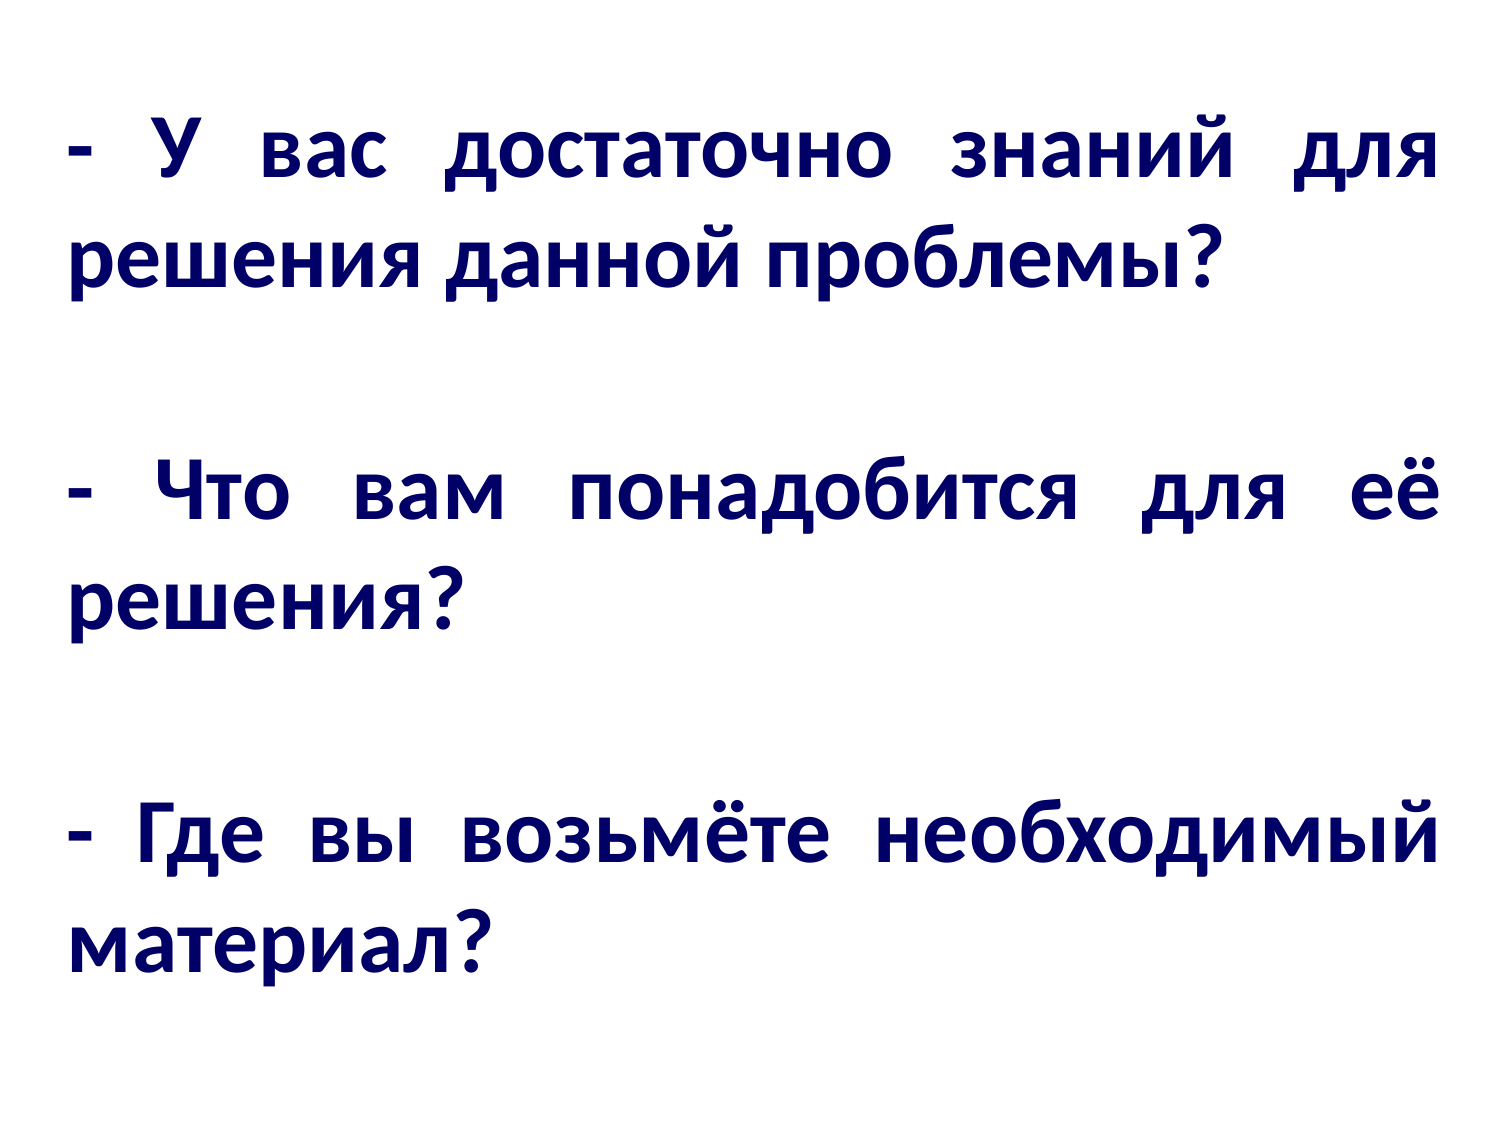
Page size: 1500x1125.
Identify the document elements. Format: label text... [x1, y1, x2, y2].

text_box - Что вам понадобится для её решения? [51, 420, 1458, 656]
text_box - У вас достаточно знаний для решения данной проблемы? [51, 78, 1458, 313]
text_box - Где вы возьмёте необходимый материал? [51, 763, 1458, 998]
